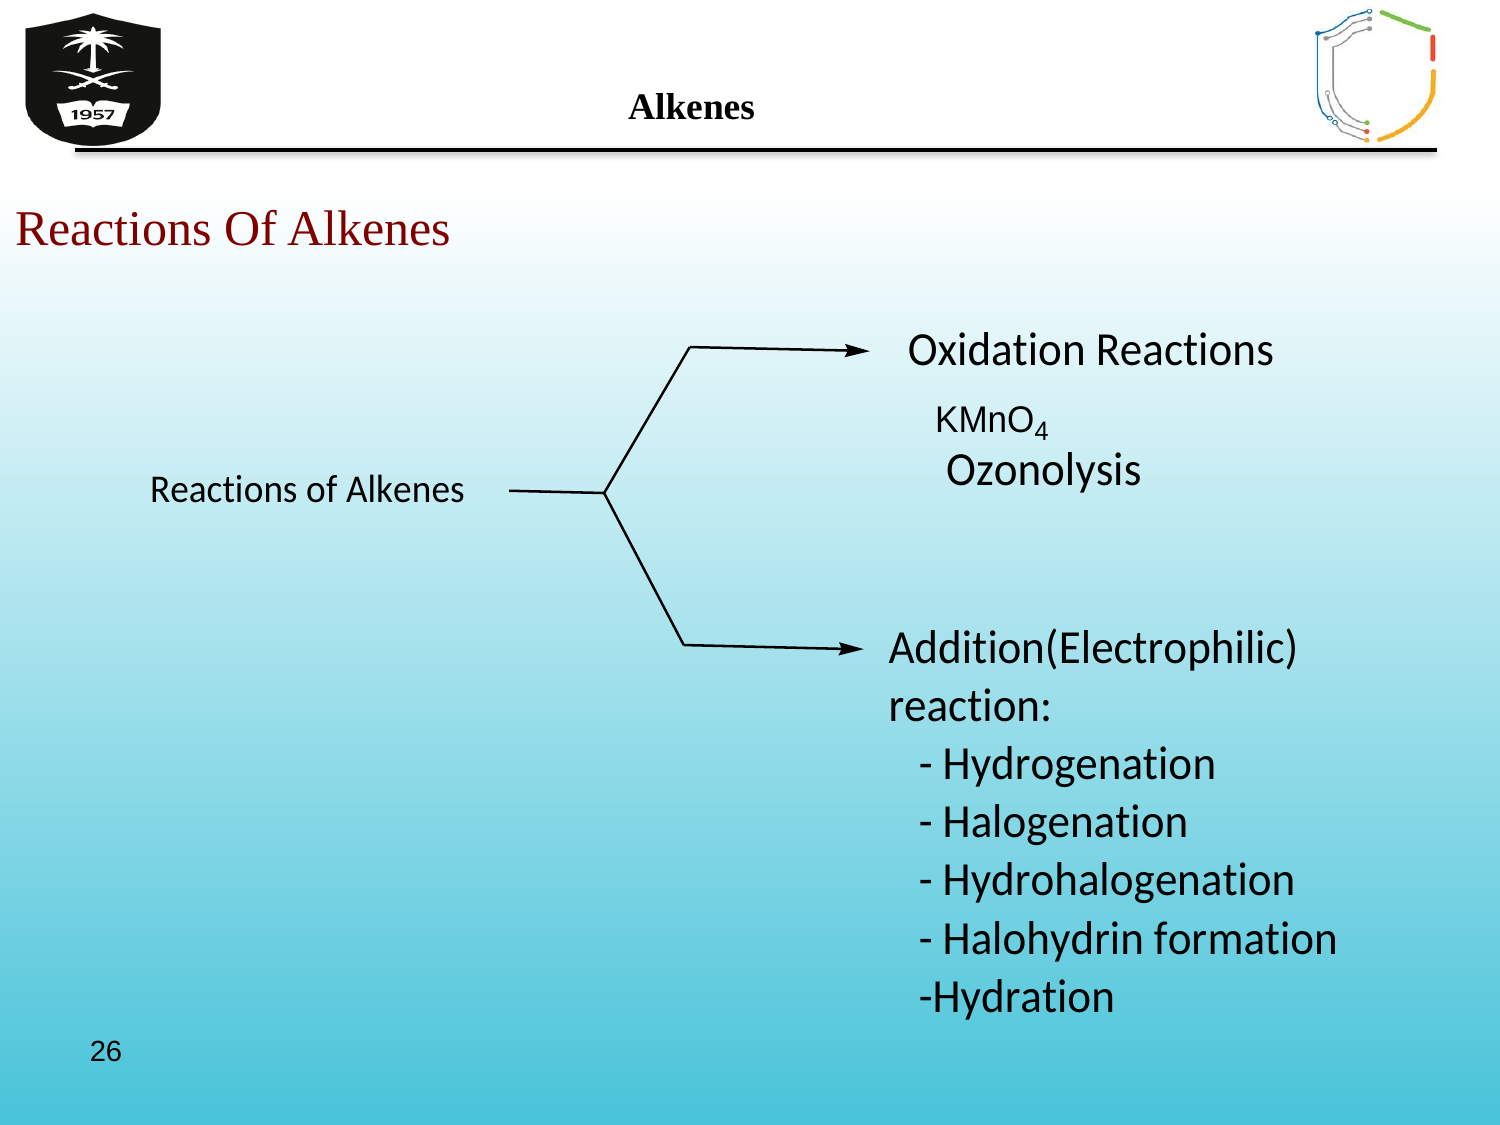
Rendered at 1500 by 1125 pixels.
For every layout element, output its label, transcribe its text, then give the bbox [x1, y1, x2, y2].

picture [24, 12, 163, 151]
picture [1287, 0, 1463, 165]
text_box Alkenes [613, 74, 771, 135]
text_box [149, 313, 1338, 1026]
title Reactions Of Alkenes [0, 149, 775, 300]
text_box 26 [75, 1024, 425, 1103]
